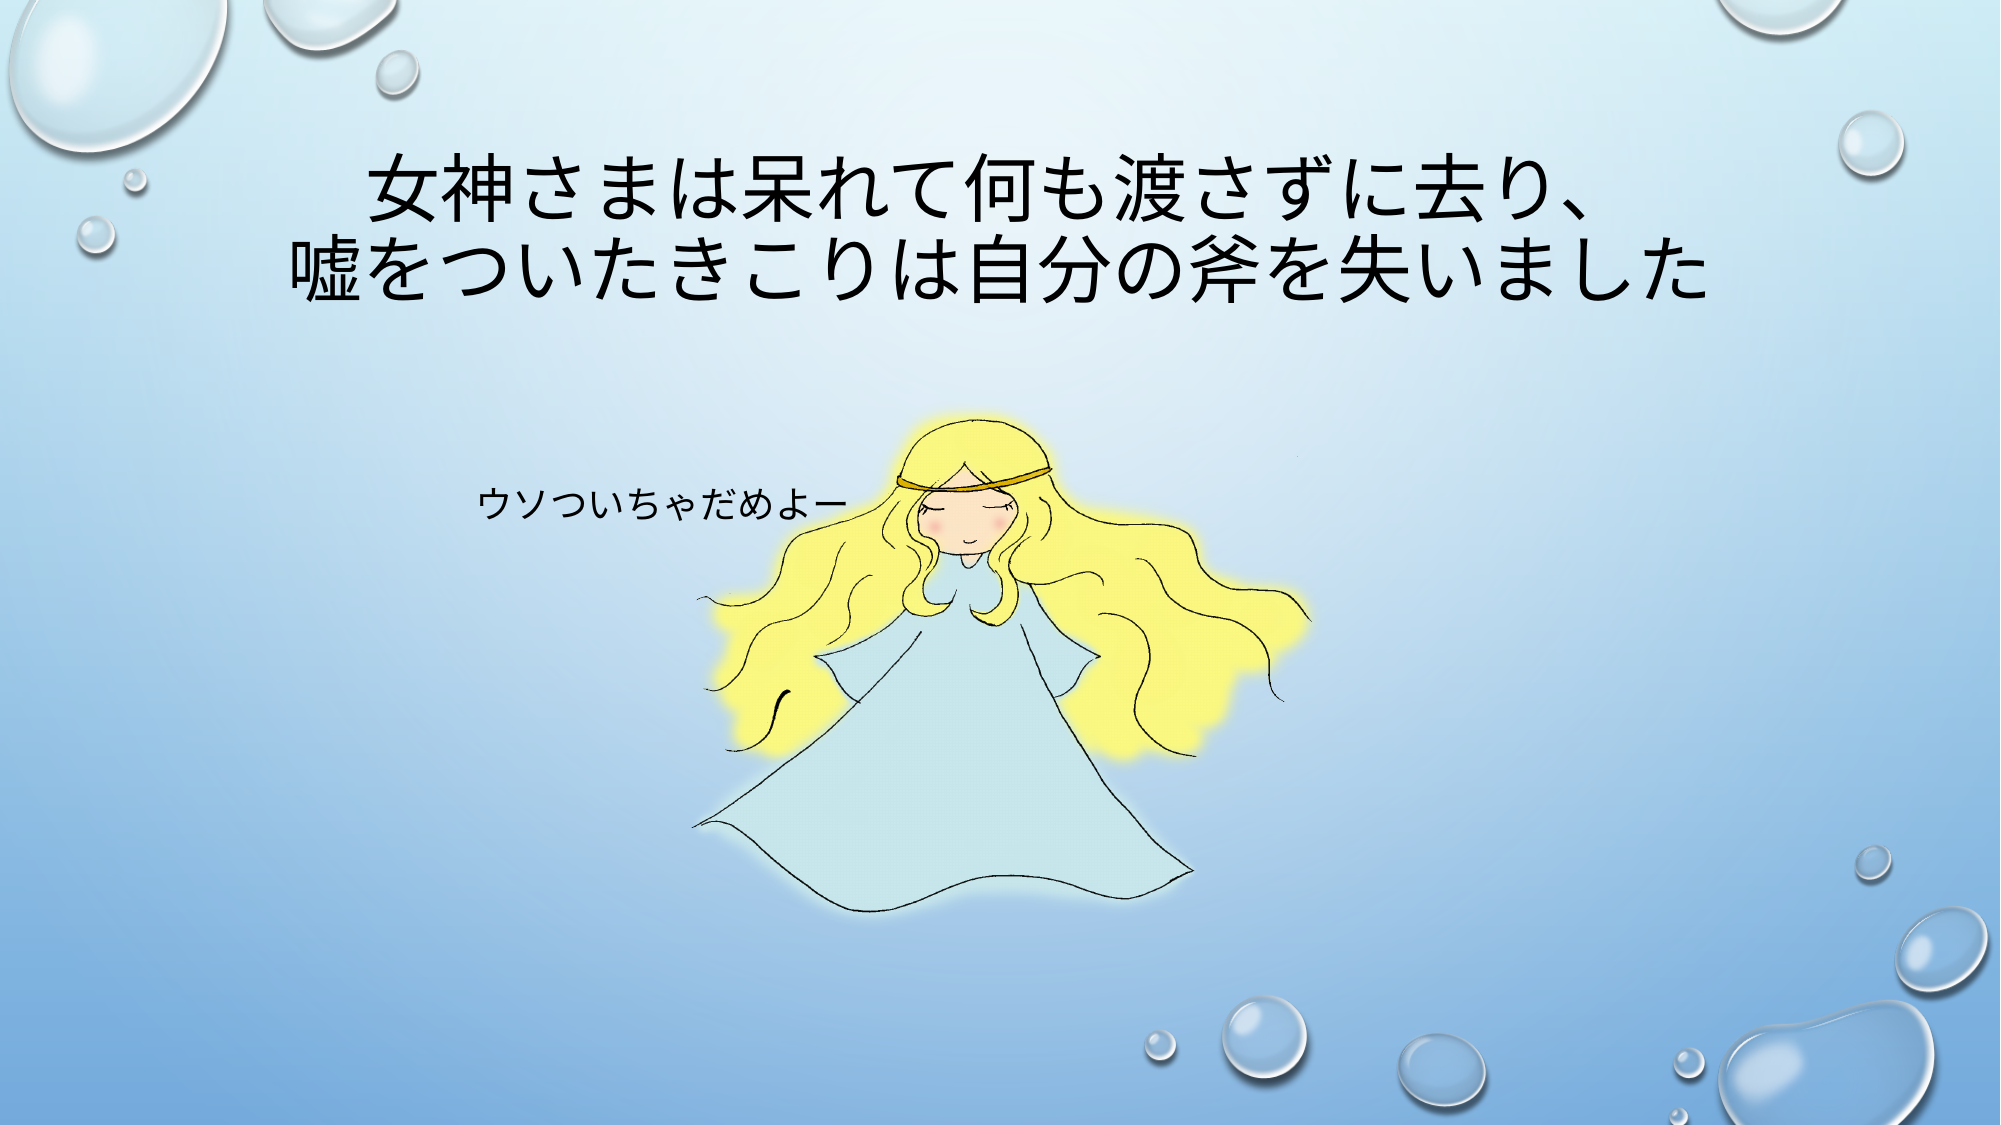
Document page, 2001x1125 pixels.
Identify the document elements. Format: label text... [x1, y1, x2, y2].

title 女神さまは呆れて何も渡さずに去り、 嘘をついたきこりは自分の斧を失いました [149, 101, 1851, 364]
picture [0, 0, 2000, 1125]
text_box ウソついちゃだめよー [460, 473, 667, 534]
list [673, 387, 1327, 951]
